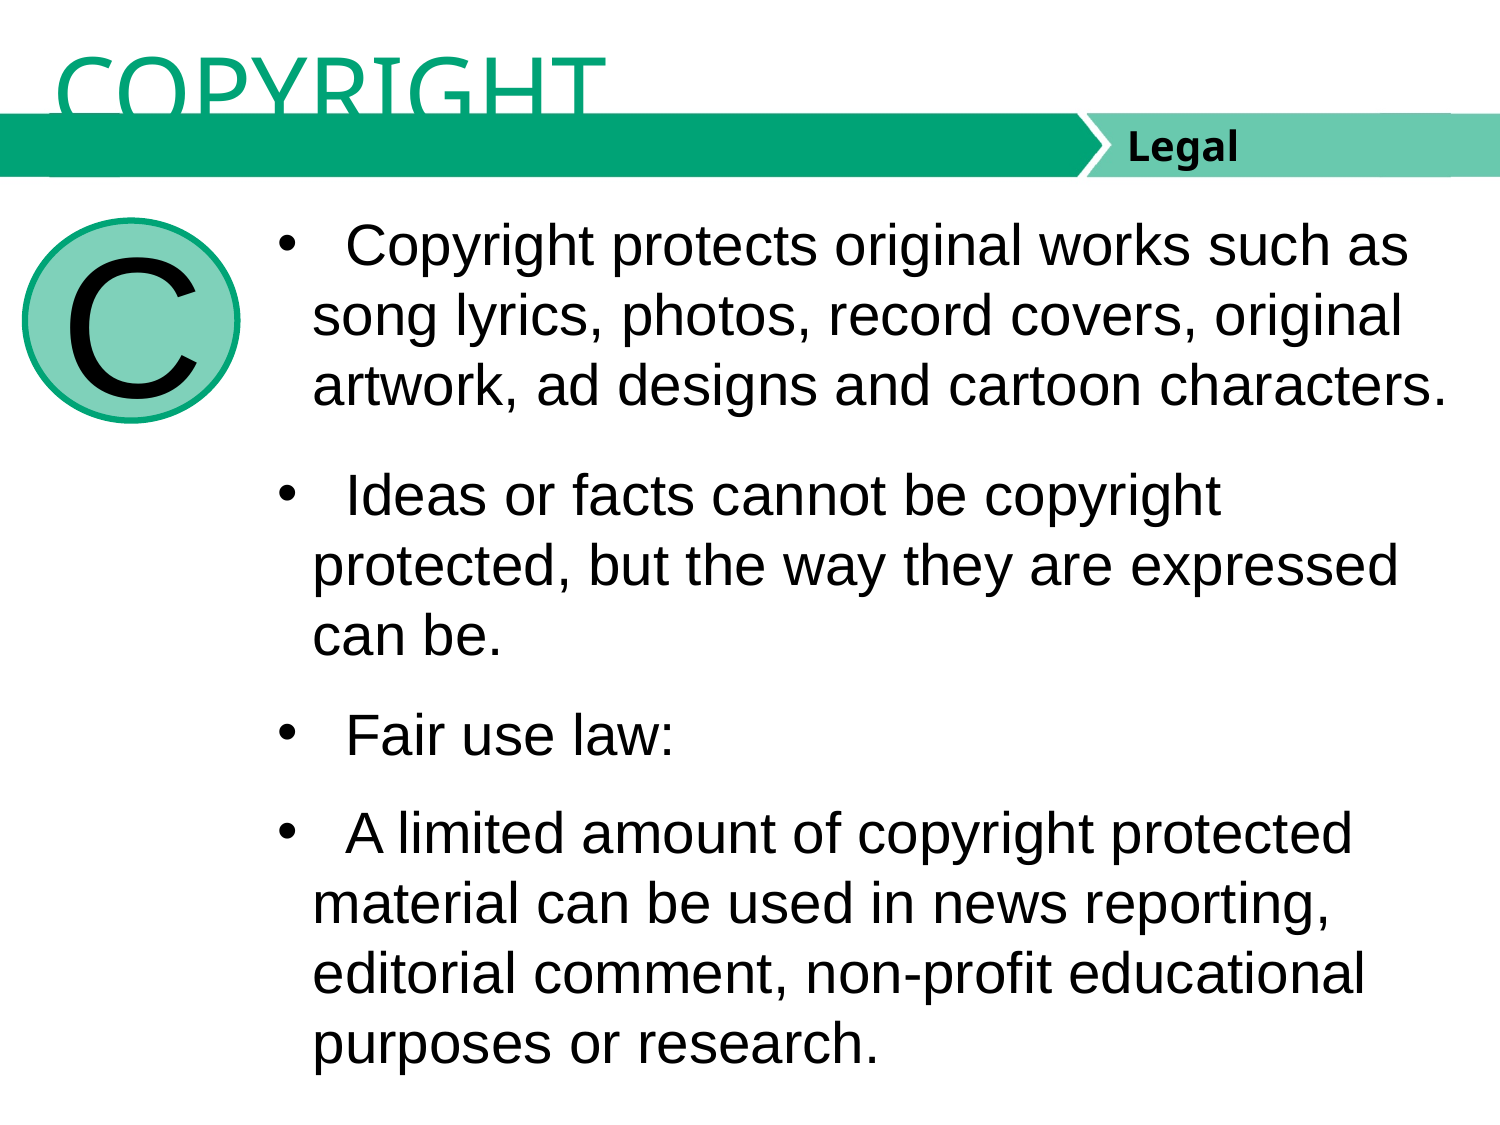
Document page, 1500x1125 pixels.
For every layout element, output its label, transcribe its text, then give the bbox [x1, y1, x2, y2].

picture [0, 0, 1500, 1125]
text_box COPYRIGHT [37, 22, 1475, 157]
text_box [24, 190, 1488, 446]
text_box Ideas or facts cannot be copyright protected, but the way they are expressed can be. [262, 453, 1488, 590]
text_box Fair use law: A limited amount of copyright protected material can be used in news reporting, editorial comment, non-profit educational purposes or research. [262, 590, 1500, 1083]
